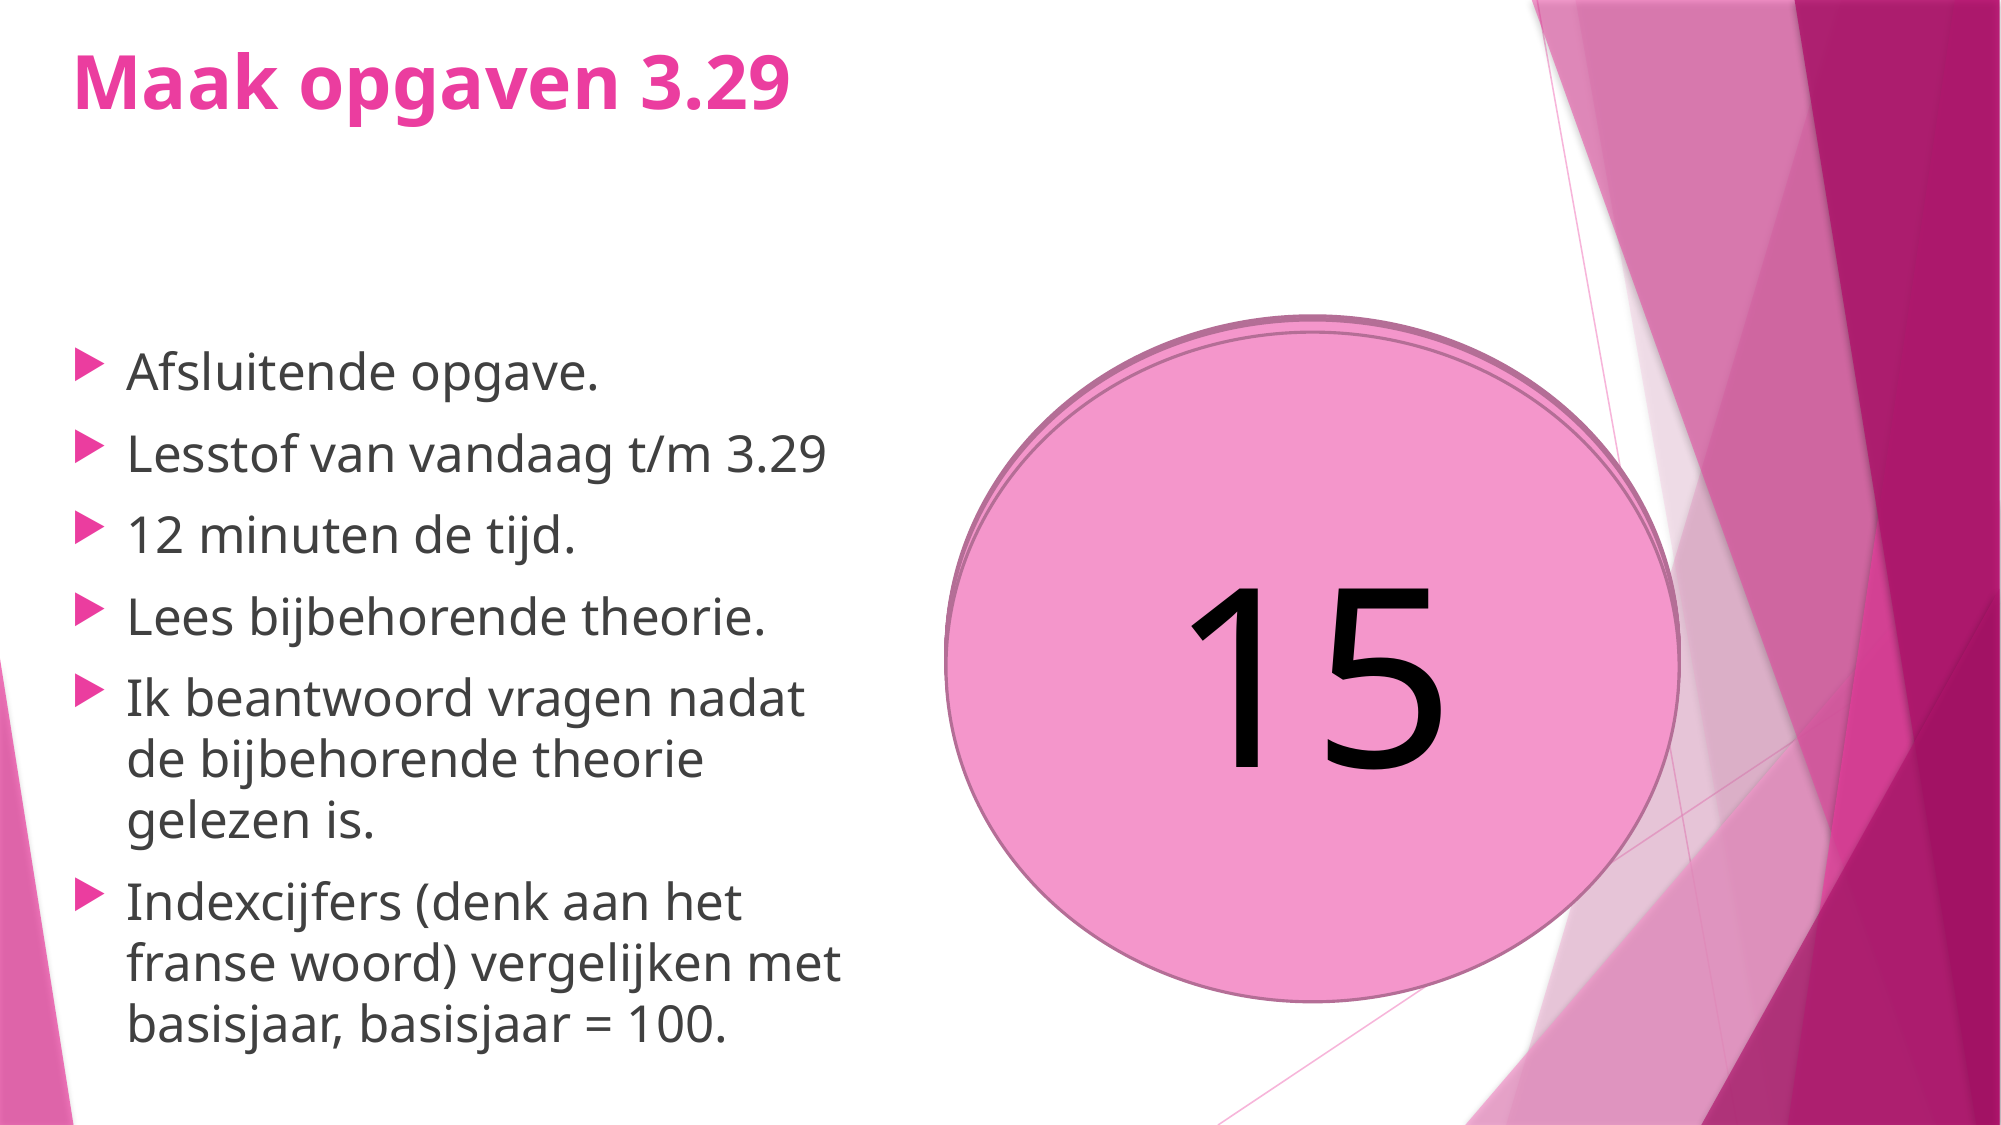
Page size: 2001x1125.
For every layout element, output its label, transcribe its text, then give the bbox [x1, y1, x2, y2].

list Afsluitende opgave. Lesstof van vandaag t/m 3.29 12 minuten de tijd. Lees bijbehorende theorie. Ik beantwoord vragen nadat de bijbehorende theorie gelezen is. Indexcijfers (denk aan het franse woord) vergelijken met basisjaar, basisjaar = 100. [56, 332, 865, 1112]
title Maak opgaven 3.29 [56, 27, 1522, 319]
text_box 15 [944, 330, 1681, 1004]
text_box 10 [959, 314, 1668, 562]
text_box 14 [944, 318, 1681, 648]
